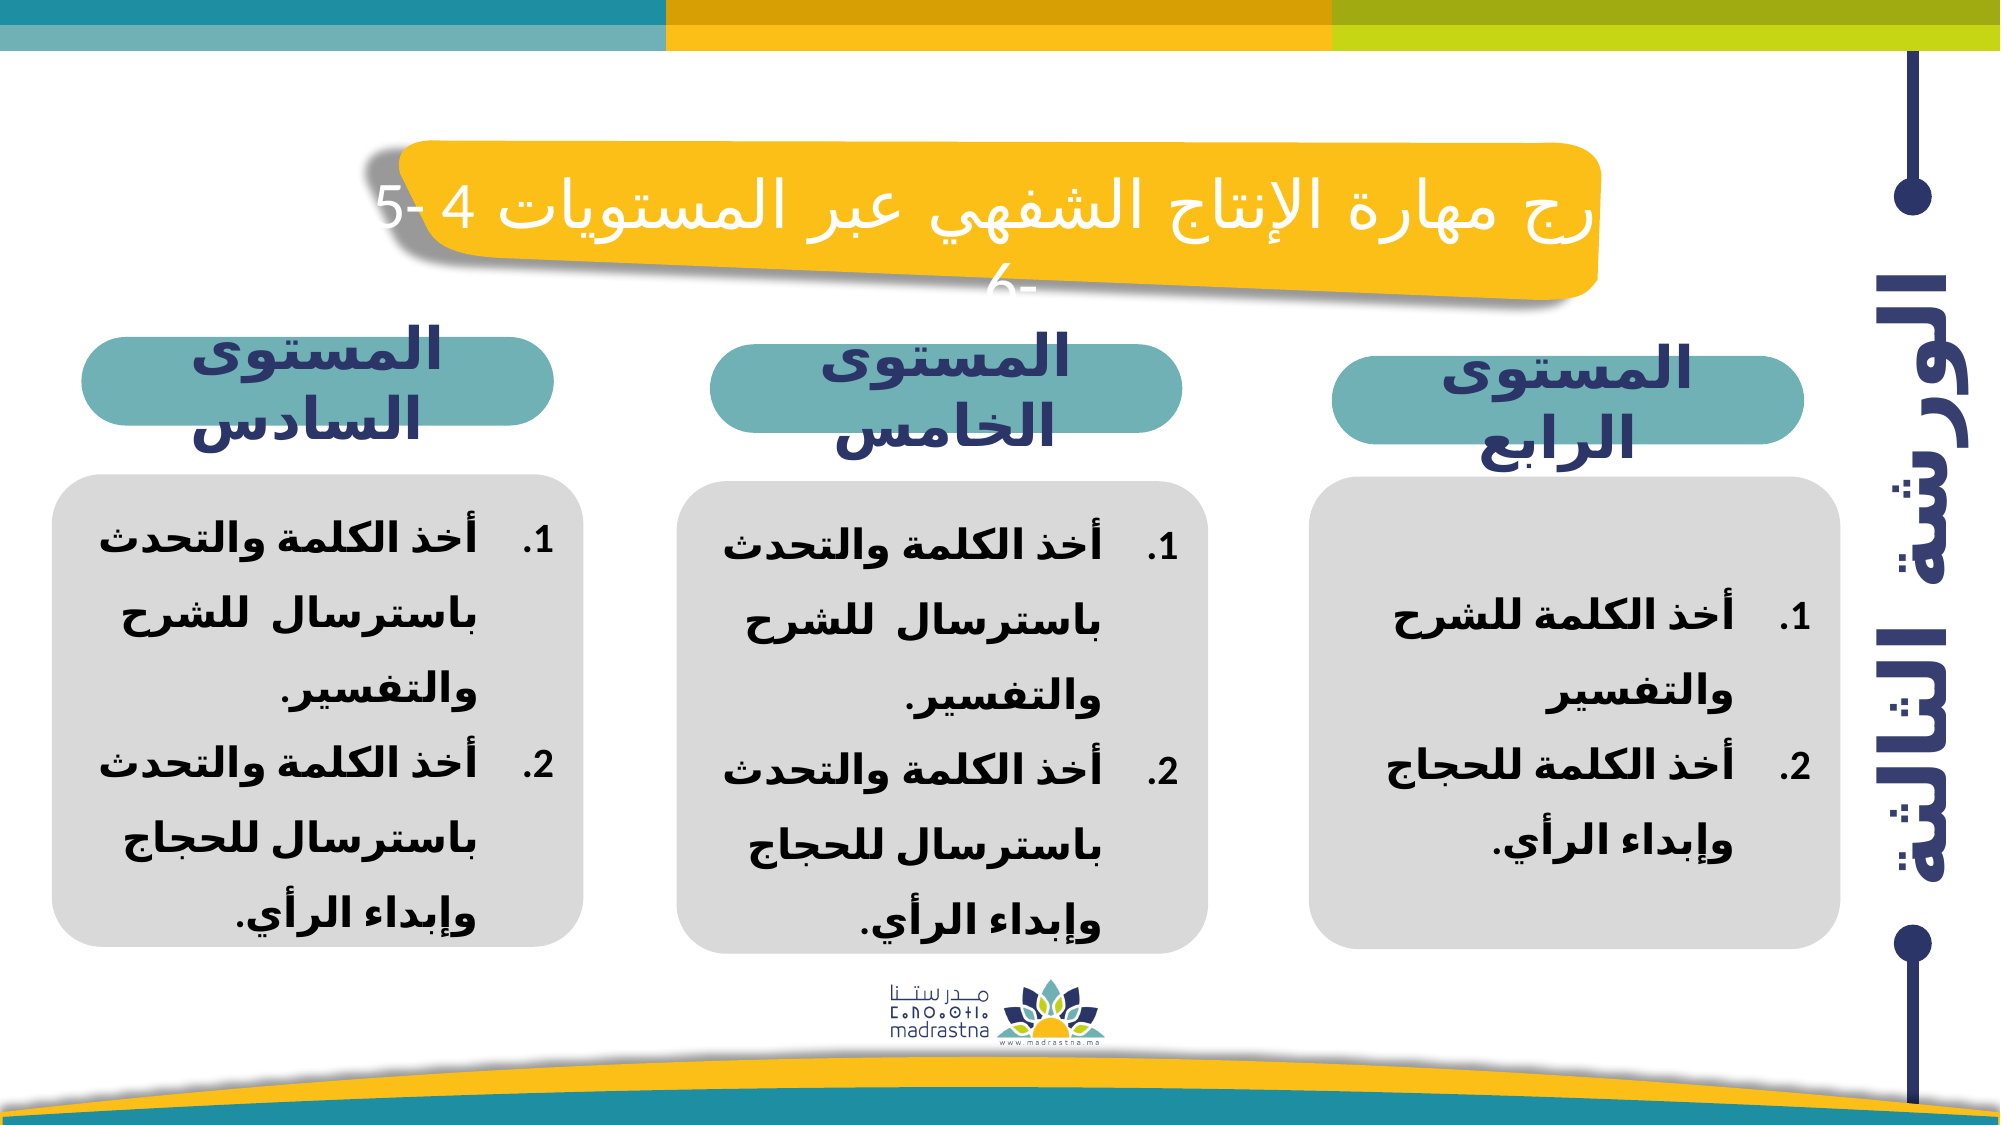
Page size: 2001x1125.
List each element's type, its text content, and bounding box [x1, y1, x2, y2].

text_box أخذ الكلمة للشرح والتفسير أخذ الكلمة للحجاج وإبداء الرأي. [1307, 475, 1842, 951]
text_box المستوى الخامس [708, 343, 1184, 434]
text_box أخذ الكلمة والتحدث باسترسال للشرح والتفسير. أخذ الكلمة والتحدث باسترسال للحجاج وإبداء الرأي. [675, 480, 1210, 955]
text_box المستوى الرابع [1330, 354, 1806, 446]
text_box أخذ الكلمة والتحدث باسترسال للشرح والتفسير. أخذ الكلمة والتحدث باسترسال للحجاج وإبداء الرأي. [50, 473, 585, 948]
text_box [1894, 52, 1931, 215]
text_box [0, 1056, 2000, 1125]
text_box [0, 0, 2000, 52]
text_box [347, 100, 1677, 296]
text_box الورشة الثالثة [1832, 136, 1988, 1021]
picture [891, 979, 1105, 1045]
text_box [1894, 925, 1931, 1056]
text_box المستوى السادس [80, 335, 555, 427]
